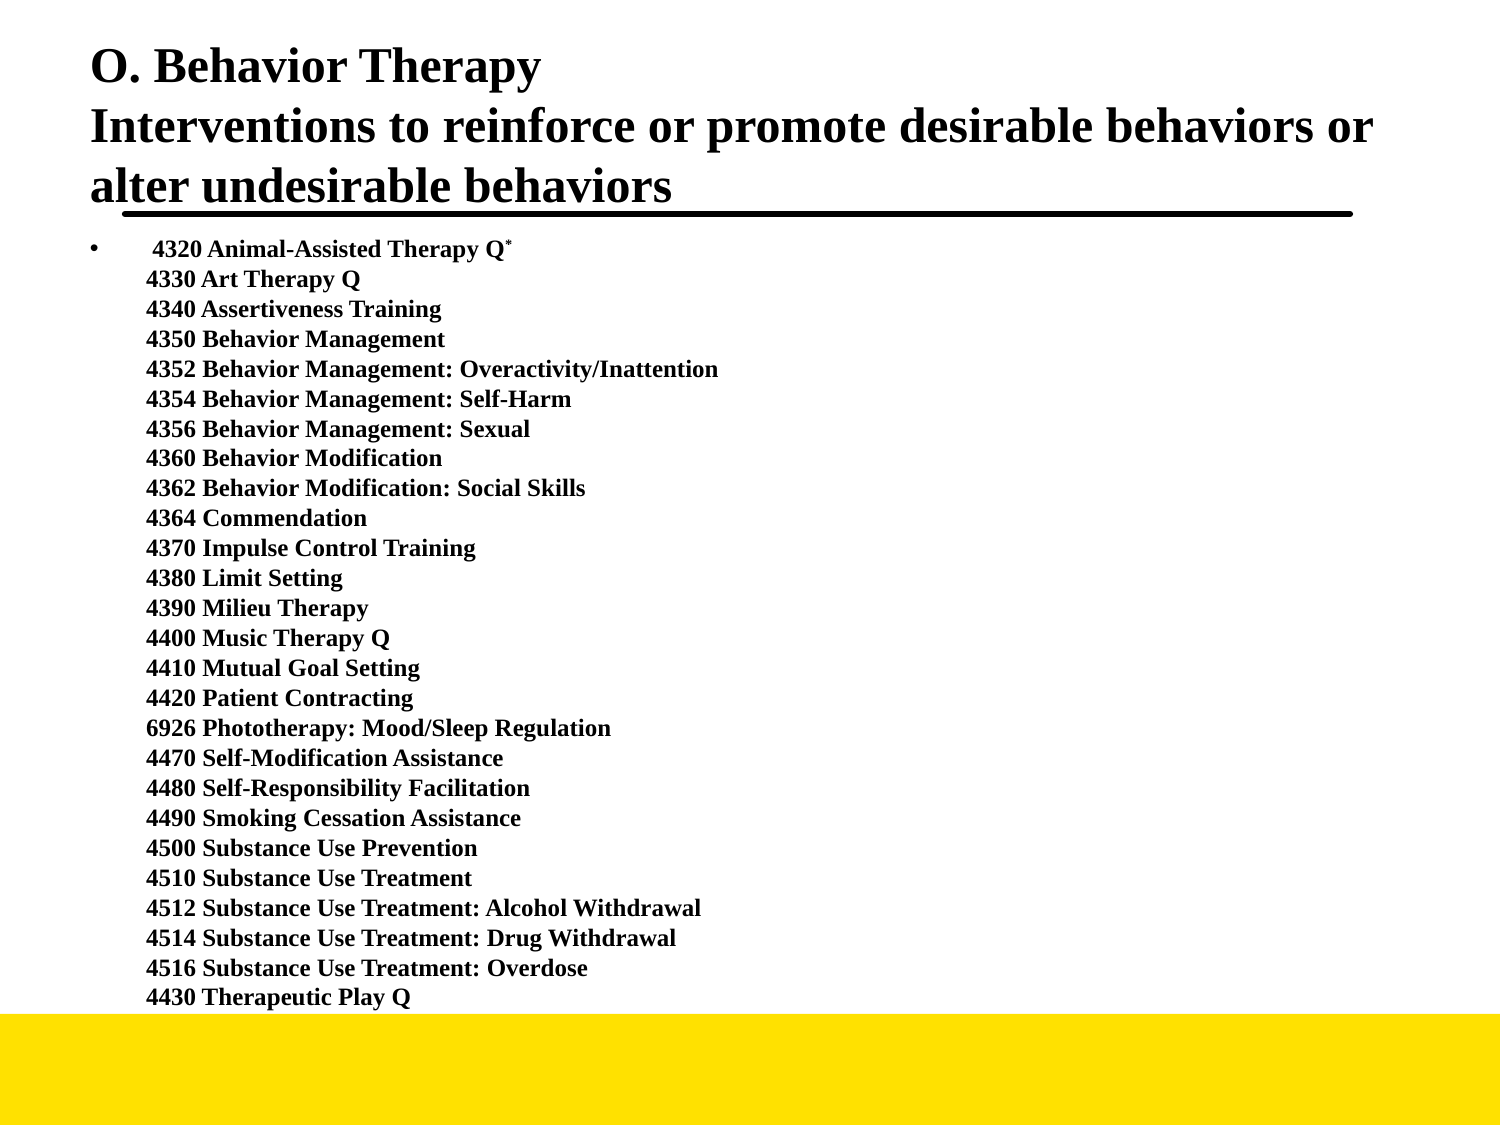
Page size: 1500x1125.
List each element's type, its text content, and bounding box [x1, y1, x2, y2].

title O. Behavior Therapy Interventions to reinforce or promote desirable behaviors or alter undesirable behaviors [75, 45, 1425, 200]
list 4320 Animal-Assisted Therapy Q* 4330 Art Therapy Q 4340 Assertiveness Training 4350 Behavior Management 4352 Behavior Management: Overactivity/Inattention 4354 Behavior Management: Self-Harm 4356 Behavior Management: Sexual 4360 Behavior Modification 4362 Behavior Modification: Social Skills 4364 Commendation 4370 Impulse Control Training 4380 Limit Setting 4390 Milieu Therapy 4400 Music Therapy Q 4410 Mutual Goal Setting 4420 Patient Contracting 6926 Phototherapy: Mood/Sleep Regulation 4470 Self-Modification Assistance 4480 Self-Responsibility Facilitation 4490 Smoking Cessation Assistance 4500 Substance Use Prevention 4510 Substance Use Treatment 4512 Substance Use Treatment: Alcohol Withdrawal 4514 Substance Use Treatment: Drug Withdrawal 4516 Substance Use Treatment: Overdose 4430 Therapeutic Play Q [75, 224, 1425, 1005]
